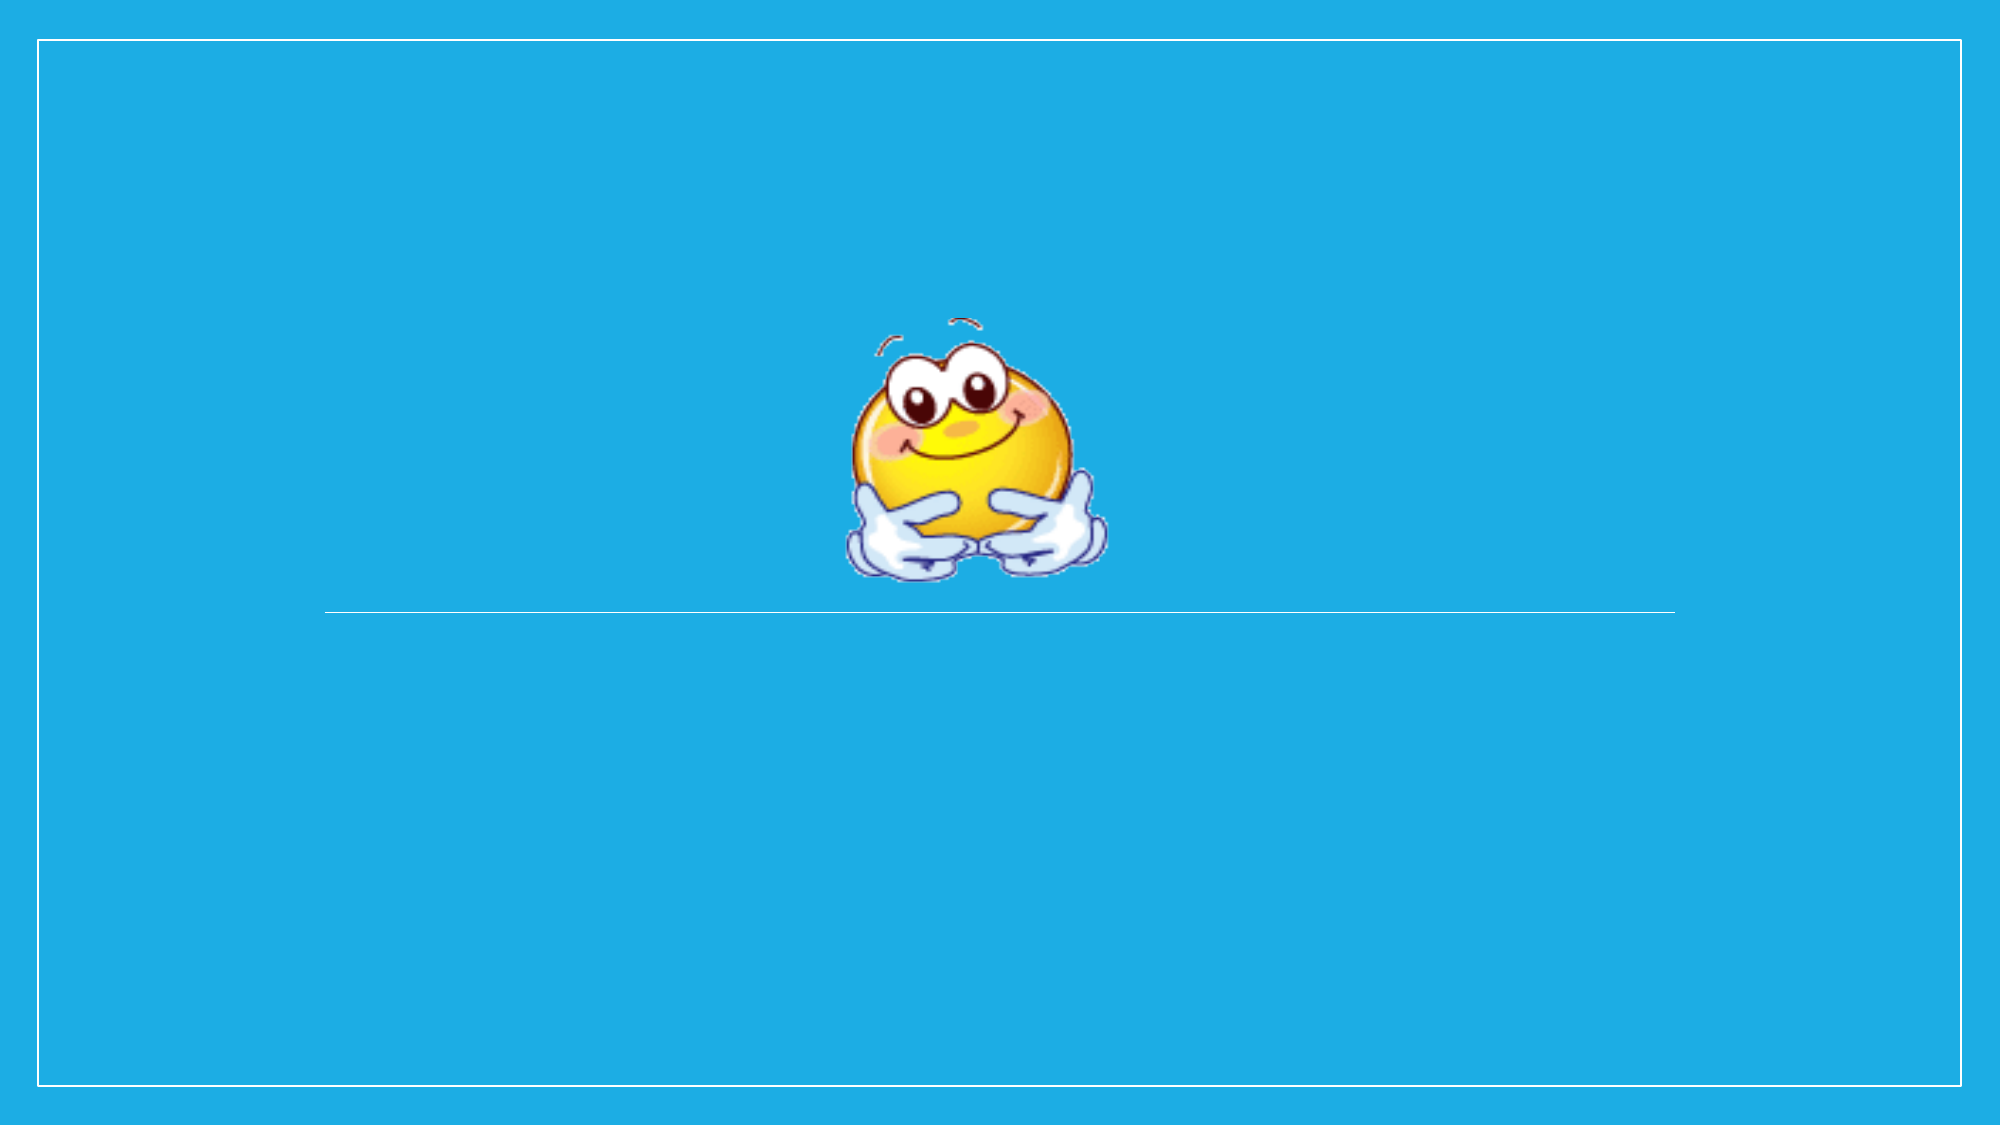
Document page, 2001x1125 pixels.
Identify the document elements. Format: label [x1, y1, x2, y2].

picture [779, 318, 1154, 614]
